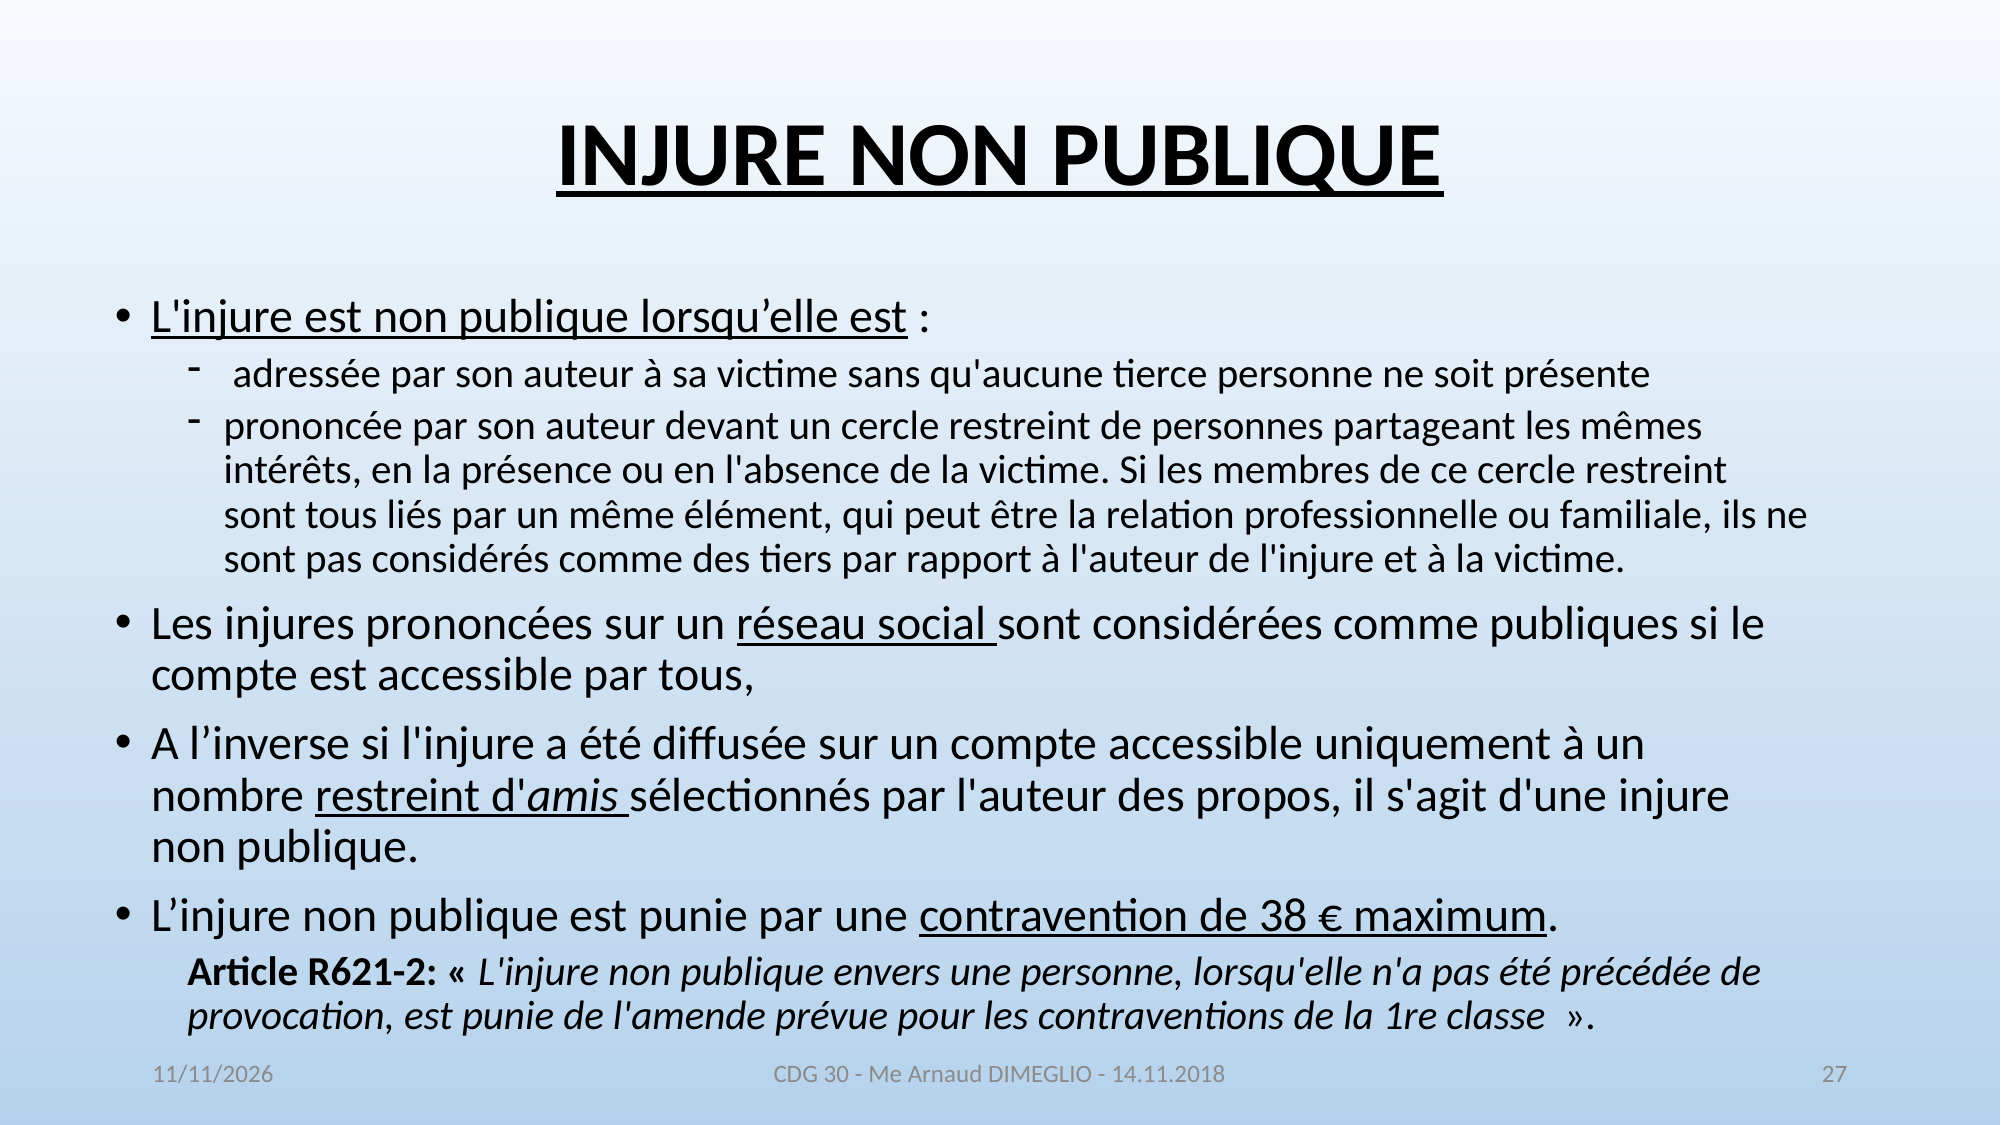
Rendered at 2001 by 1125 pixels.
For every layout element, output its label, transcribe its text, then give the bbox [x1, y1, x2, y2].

title INJURE NON PUBLIQUE [137, 59, 1863, 252]
footer CDG 30 - Me Arnaud DIMEGLIO - 14.11.2018 [662, 1042, 1338, 1103]
slide_number 27 [1412, 1042, 1863, 1103]
list L'injure est non publique lorsqu’elle est : adressée par son auteur à sa victime sans qu'aucune tierce personne ne soit présente prononcée par son auteur devant un cercle restreint de personnes partageant les mêmes intérêts, en la présence ou en l'absence de la victime. Si les membres de ce cercle restreint sont tous liés par un même élément, qui peut être la relation professionnelle ou familiale, ils ne sont pas considérés comme des tiers par rapport à l'auteur de l'injure et à la victime. Les injures prononcées sur un réseau social sont considérées comme publiques si le compte est accessible par tous, A l’inverse si l'injure a été diffusée sur un compte accessible uniquement à un nombre restreint d'amis sélectionnés par l'auteur des propos, il s'agit d'une injure non publique. L’injure non publique est punie par une contravention de 38 € maximum. Article R621-2: « L'injure non publique envers une personne, lorsqu'elle n'a pas été précédée de provocation, est punie de l'amende prévue pour les contraventions de la 1re classe ». [99, 210, 1825, 1066]
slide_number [137, 1042, 588, 1103]
